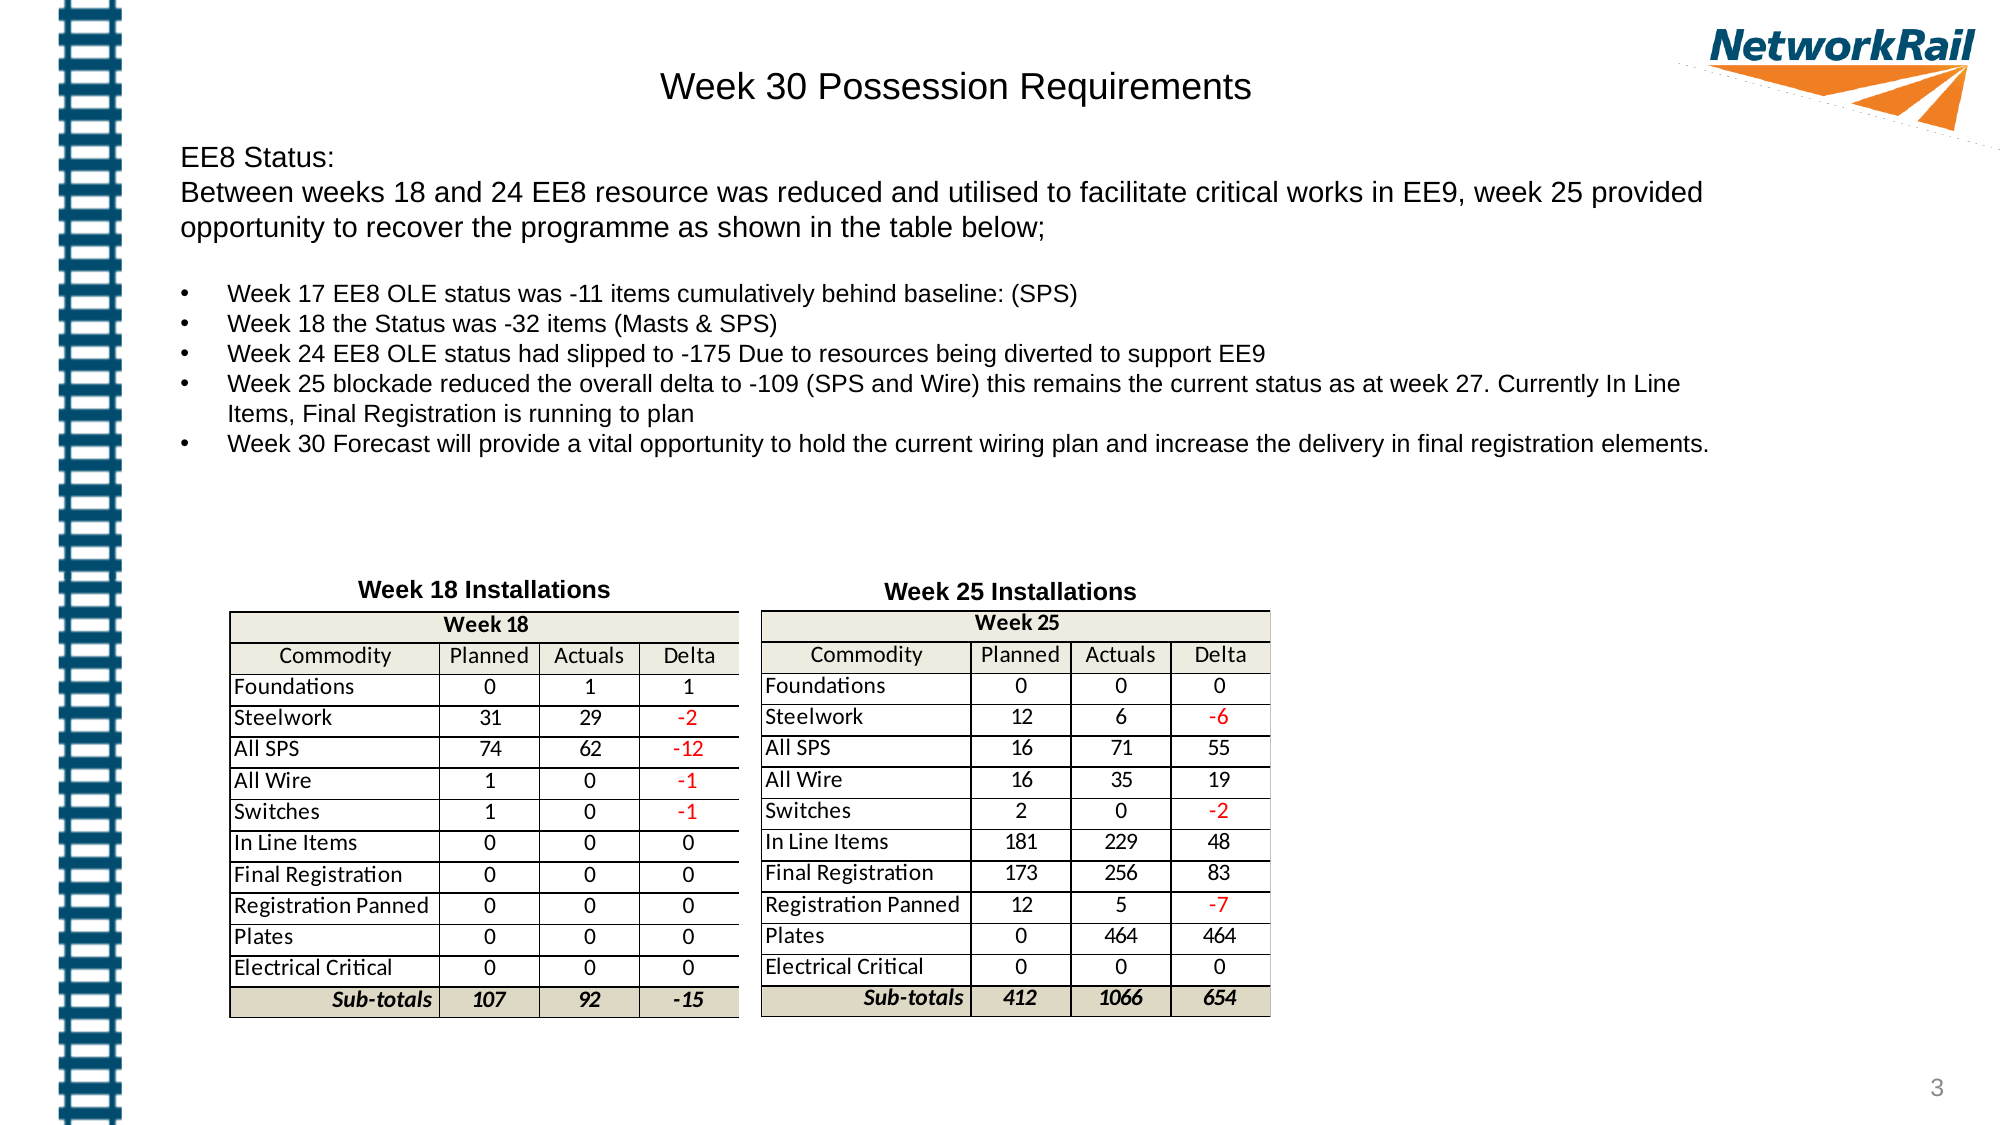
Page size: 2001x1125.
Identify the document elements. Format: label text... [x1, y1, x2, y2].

picture [59, 618, 65, 632]
picture [59, 894, 65, 908]
picture [59, 643, 65, 657]
picture [71, 120, 109, 134]
text_box Week 25 Installations [869, 567, 1153, 610]
picture [71, 668, 109, 682]
picture [71, 643, 109, 657]
picture [71, 919, 109, 933]
picture [59, 521, 65, 535]
picture [59, 843, 65, 858]
picture [115, 371, 121, 385]
picture [71, 321, 109, 335]
picture [71, 245, 109, 259]
picture [71, 546, 109, 560]
picture [115, 95, 121, 109]
picture [71, 45, 109, 59]
picture [115, 20, 121, 34]
picture [59, 296, 65, 310]
picture [71, 869, 109, 883]
picture [71, 296, 109, 310]
picture [59, 446, 65, 460]
picture [115, 969, 121, 983]
picture [59, 396, 65, 410]
picture [71, 145, 109, 159]
picture [115, 270, 121, 285]
picture [59, 70, 65, 84]
picture [115, 593, 121, 607]
picture [71, 170, 109, 184]
picture [115, 195, 121, 209]
picture [115, 521, 121, 535]
picture [71, 894, 109, 908]
picture [71, 994, 109, 1008]
picture [59, 245, 65, 259]
picture [71, 818, 109, 832]
picture [59, 1094, 65, 1108]
picture [71, 618, 109, 632]
picture [115, 869, 121, 883]
picture [115, 245, 121, 259]
picture [71, 371, 109, 385]
picture [115, 643, 121, 657]
picture [71, 220, 109, 234]
picture [59, 1069, 65, 1083]
picture [115, 421, 121, 435]
picture [760, 610, 1272, 1018]
picture [59, 195, 65, 209]
picture [115, 818, 121, 832]
picture [71, 969, 109, 983]
picture [115, 768, 121, 782]
picture [115, 693, 121, 707]
picture [115, 1044, 121, 1058]
picture [59, 818, 65, 832]
picture [71, 718, 109, 732]
picture [71, 496, 109, 510]
picture [59, 145, 65, 159]
picture [115, 546, 121, 560]
picture [115, 496, 121, 510]
picture [59, 743, 65, 757]
picture [115, 1019, 121, 1033]
picture [59, 220, 65, 234]
picture [71, 471, 109, 485]
picture [115, 894, 121, 908]
picture [59, 0, 65, 9]
picture [71, 270, 109, 285]
picture [71, 70, 109, 84]
picture [71, 843, 109, 858]
picture [71, 743, 109, 757]
picture [115, 994, 121, 1008]
picture [59, 471, 65, 485]
picture [59, 1019, 65, 1033]
picture [59, 170, 65, 184]
picture [115, 571, 121, 582]
picture [115, 1094, 121, 1108]
picture [59, 718, 65, 732]
picture [71, 1094, 109, 1108]
picture [115, 718, 121, 732]
picture [59, 969, 65, 983]
picture [71, 768, 109, 782]
picture [115, 793, 121, 807]
picture [115, 471, 121, 485]
picture [71, 693, 109, 707]
picture [71, 0, 109, 9]
picture [71, 1044, 109, 1058]
picture [59, 768, 65, 782]
picture [59, 371, 65, 385]
picture [71, 95, 109, 109]
picture [115, 145, 121, 159]
picture [59, 919, 65, 933]
picture [59, 994, 65, 1008]
picture [71, 421, 109, 435]
picture [115, 843, 121, 858]
picture [59, 668, 65, 682]
picture [115, 120, 121, 134]
picture [59, 944, 65, 958]
slide_number 3 [1819, 1071, 1960, 1102]
picture [59, 95, 65, 109]
picture [59, 546, 65, 560]
text_box Week 30 Possession Requirements [645, 54, 1268, 115]
picture [115, 668, 121, 682]
picture [71, 944, 109, 958]
picture [59, 270, 65, 285]
picture [59, 120, 65, 134]
picture [1674, 0, 2000, 150]
picture [115, 743, 121, 757]
picture [115, 70, 121, 84]
picture [59, 693, 65, 707]
picture [115, 0, 121, 9]
picture [115, 45, 121, 59]
picture [59, 869, 65, 883]
picture [115, 446, 121, 460]
picture [71, 195, 109, 209]
picture [59, 793, 65, 807]
picture [115, 321, 121, 335]
text_box EE8 Status: Between weeks 18 and 24 EE8 resource was reduced and utilised to facilitate critical works in EE9, week 25 provided opportunity to recover the programme as shown in the table below; Week 17 EE8 OLE status was -11 items cumulatively behind baseline: (SPS) Week 18 the Status was -32 items (Masts & SPS) Week 24 EE8 OLE status had slipped to -175 Due to resources being diverted to support EE9 Week 25 blockade reduced the overall delta to -109 (SPS and Wire) this remains the current status as at week 27. Currently In Line Items, Final Registration is running to plan Week 30 Forecast will provide a vital opportunity to hold the current wiring plan and increase the delivery in final registration elements. [165, 130, 1760, 535]
picture [115, 296, 121, 310]
picture [59, 346, 65, 360]
picture [59, 571, 65, 582]
picture [71, 396, 109, 410]
picture [71, 1069, 109, 1083]
picture [71, 446, 109, 460]
picture [71, 346, 109, 360]
picture [59, 20, 65, 34]
picture [115, 346, 121, 360]
picture [71, 593, 109, 607]
picture [71, 521, 109, 535]
picture [59, 1044, 65, 1058]
picture [115, 919, 121, 933]
picture [59, 496, 65, 510]
picture [71, 1019, 109, 1033]
picture [71, 571, 109, 582]
picture [115, 170, 121, 184]
picture [115, 220, 121, 234]
picture [115, 396, 121, 410]
picture [71, 1119, 109, 1125]
picture [229, 611, 741, 1020]
picture [115, 618, 121, 632]
picture [59, 593, 65, 607]
picture [59, 45, 65, 59]
picture [59, 421, 65, 435]
text_box Week 18 Installations [343, 565, 627, 611]
picture [115, 944, 121, 958]
picture [115, 1069, 121, 1083]
picture [71, 20, 109, 34]
picture [59, 321, 65, 335]
picture [71, 793, 109, 807]
